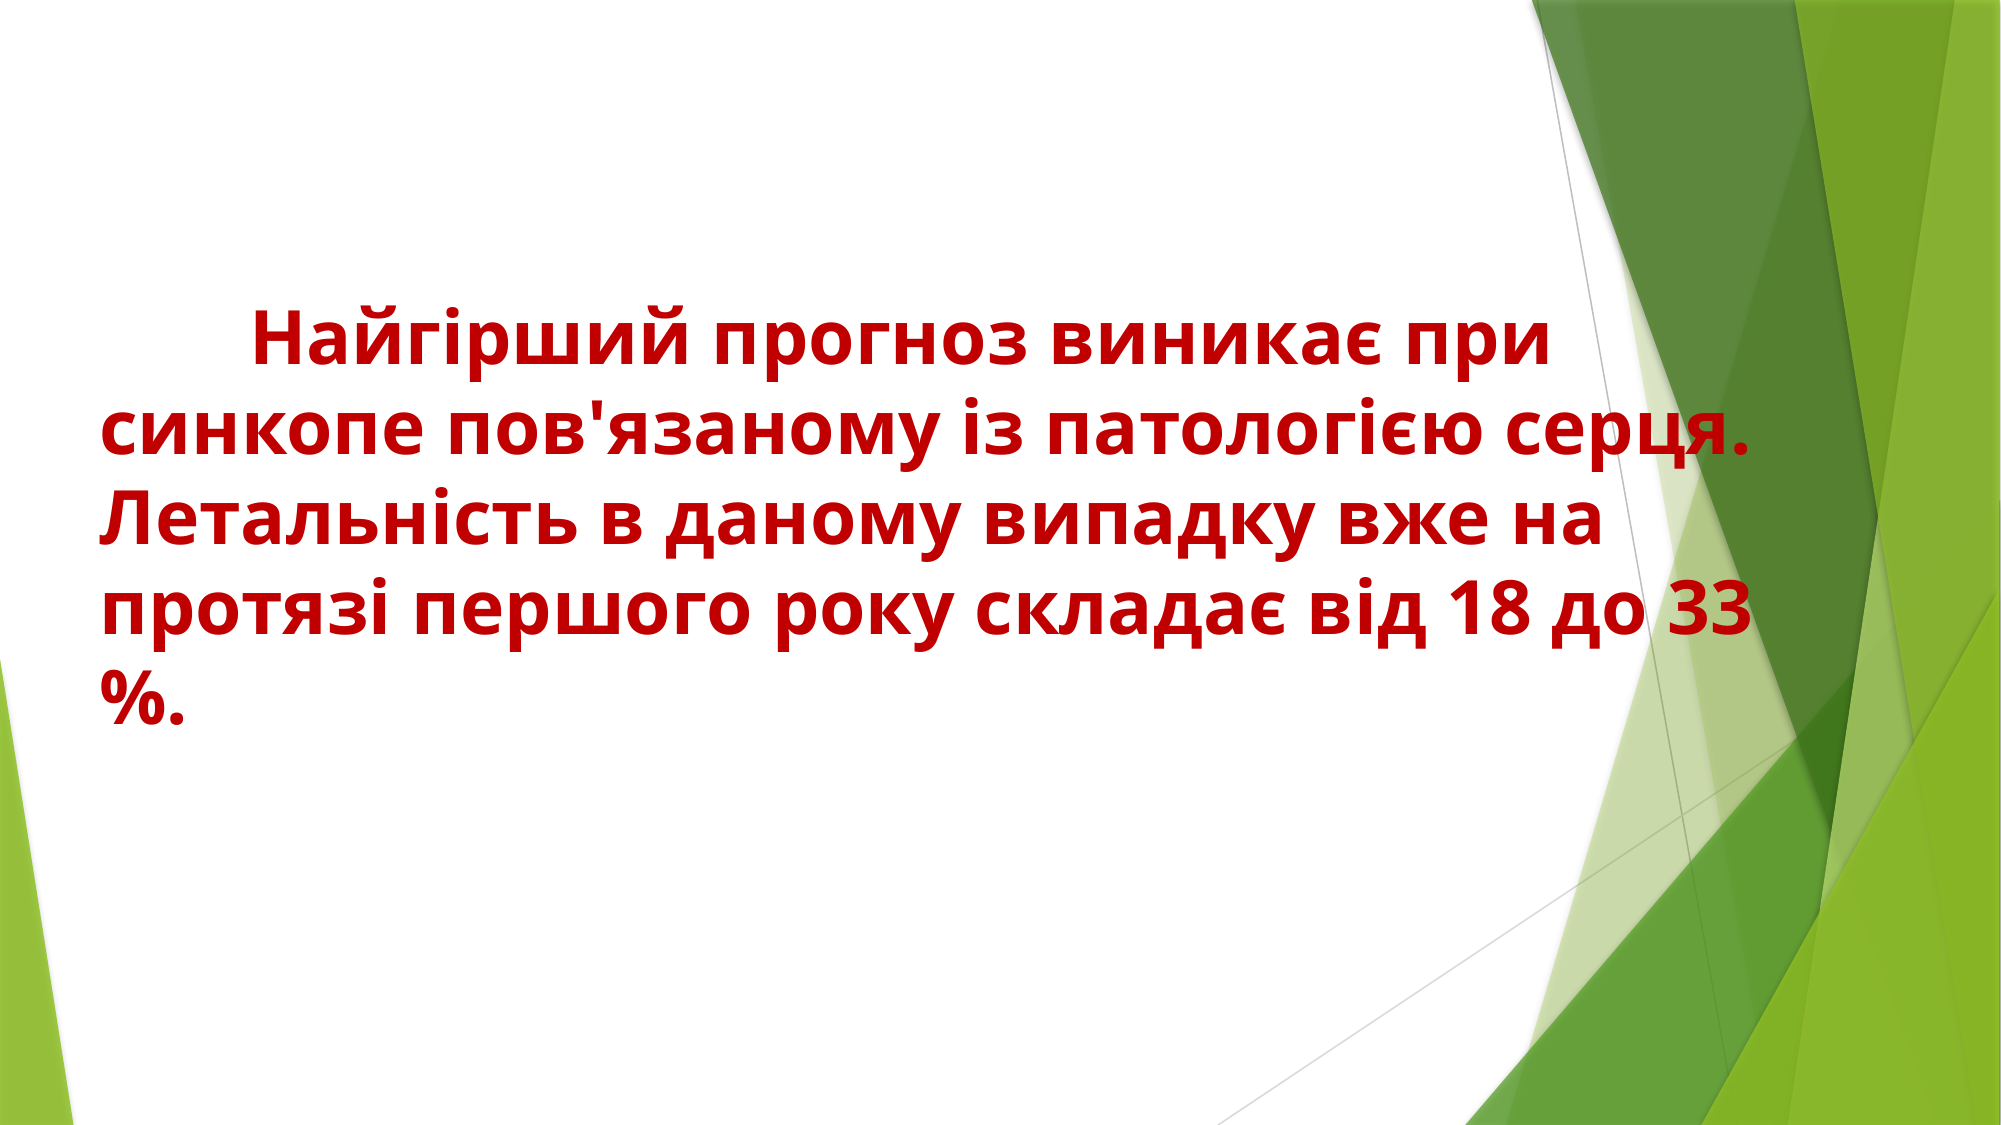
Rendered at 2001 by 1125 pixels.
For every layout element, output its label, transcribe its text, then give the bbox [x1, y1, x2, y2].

title Найгірший прогноз виникає при синкопе пов'язаному із патологією серця. Летальність в даному випадку вже на протязі першого року складає від 18 до 33 %. [84, 281, 1800, 914]
